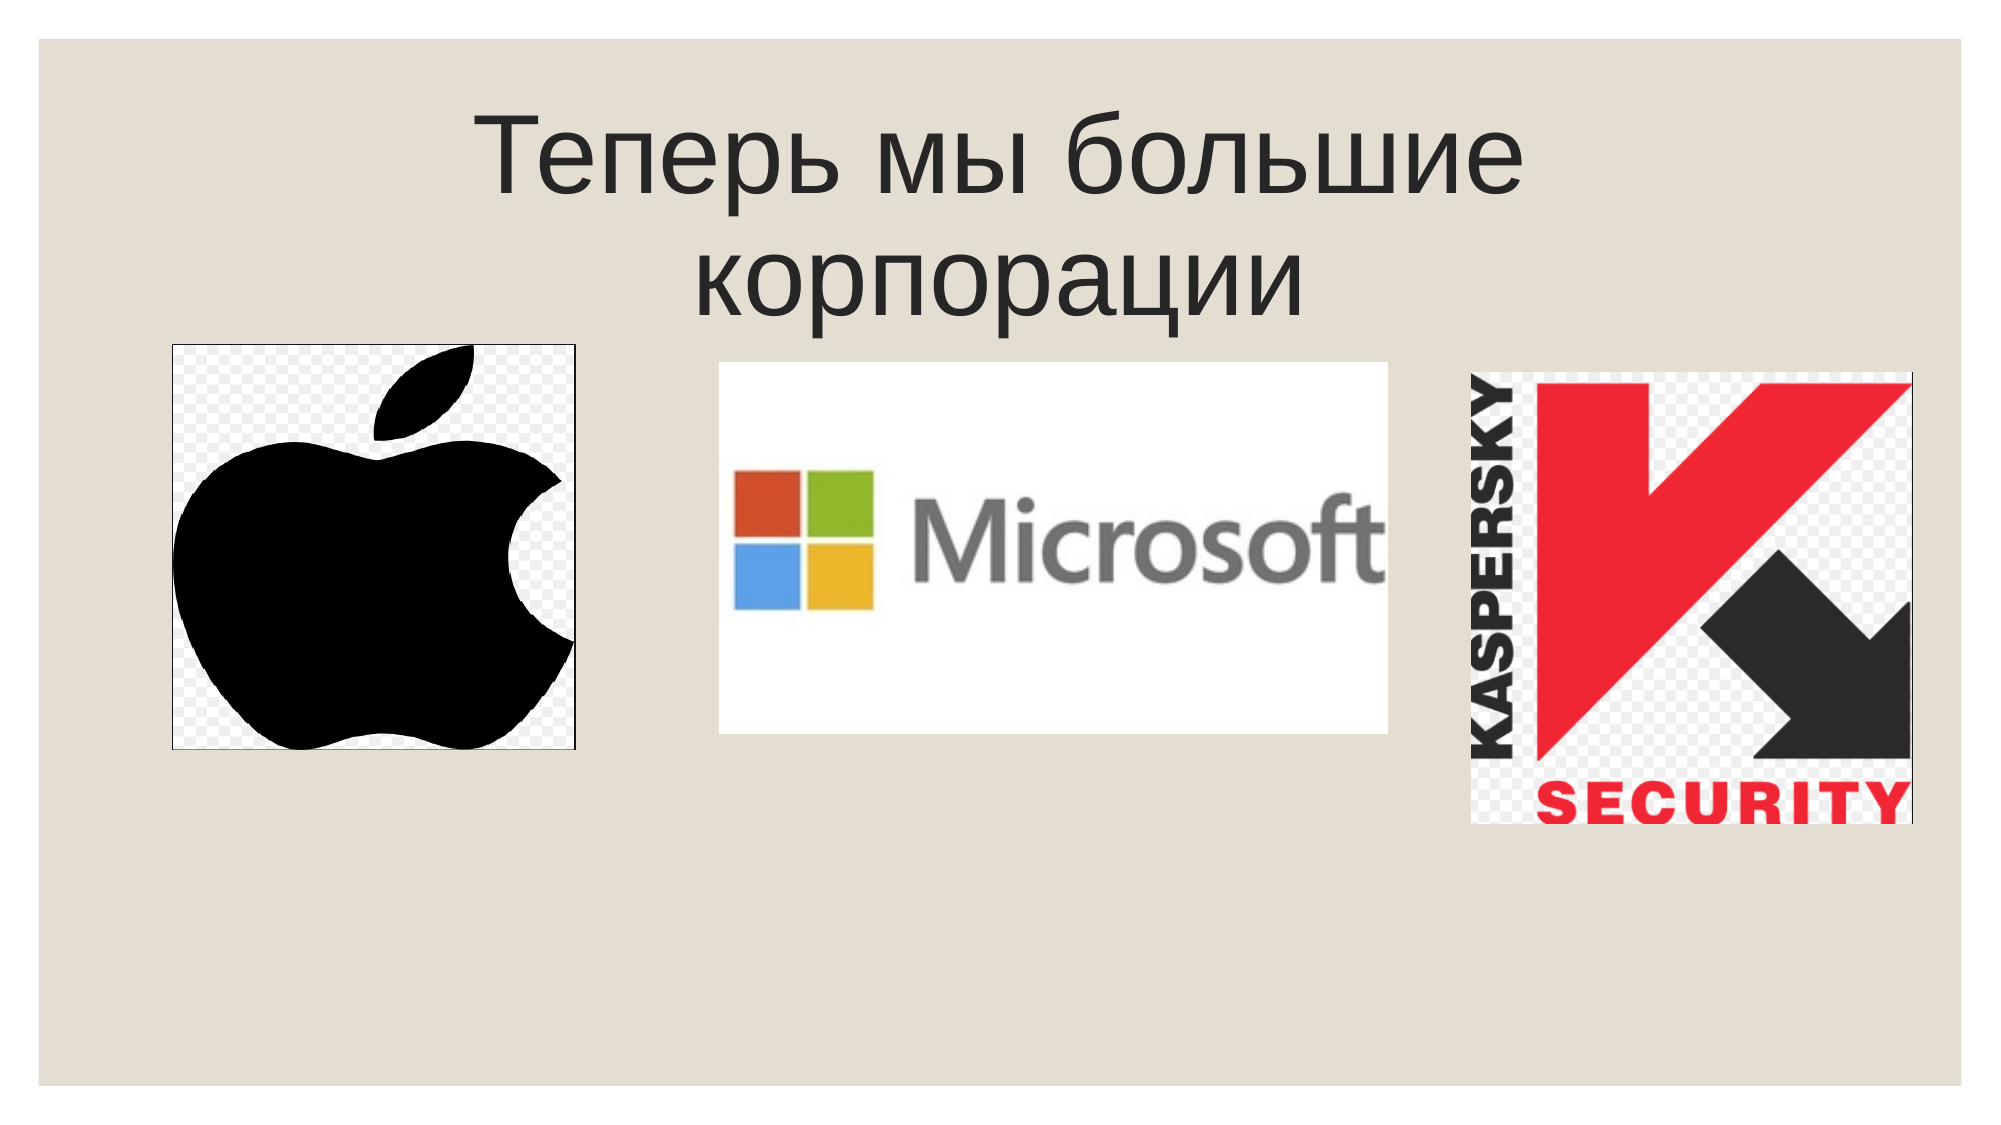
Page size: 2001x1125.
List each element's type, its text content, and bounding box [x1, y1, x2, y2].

title Теперь мы большие корпорации [174, 105, 1826, 331]
picture [719, 362, 1388, 735]
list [172, 344, 576, 750]
picture [1471, 372, 1914, 824]
